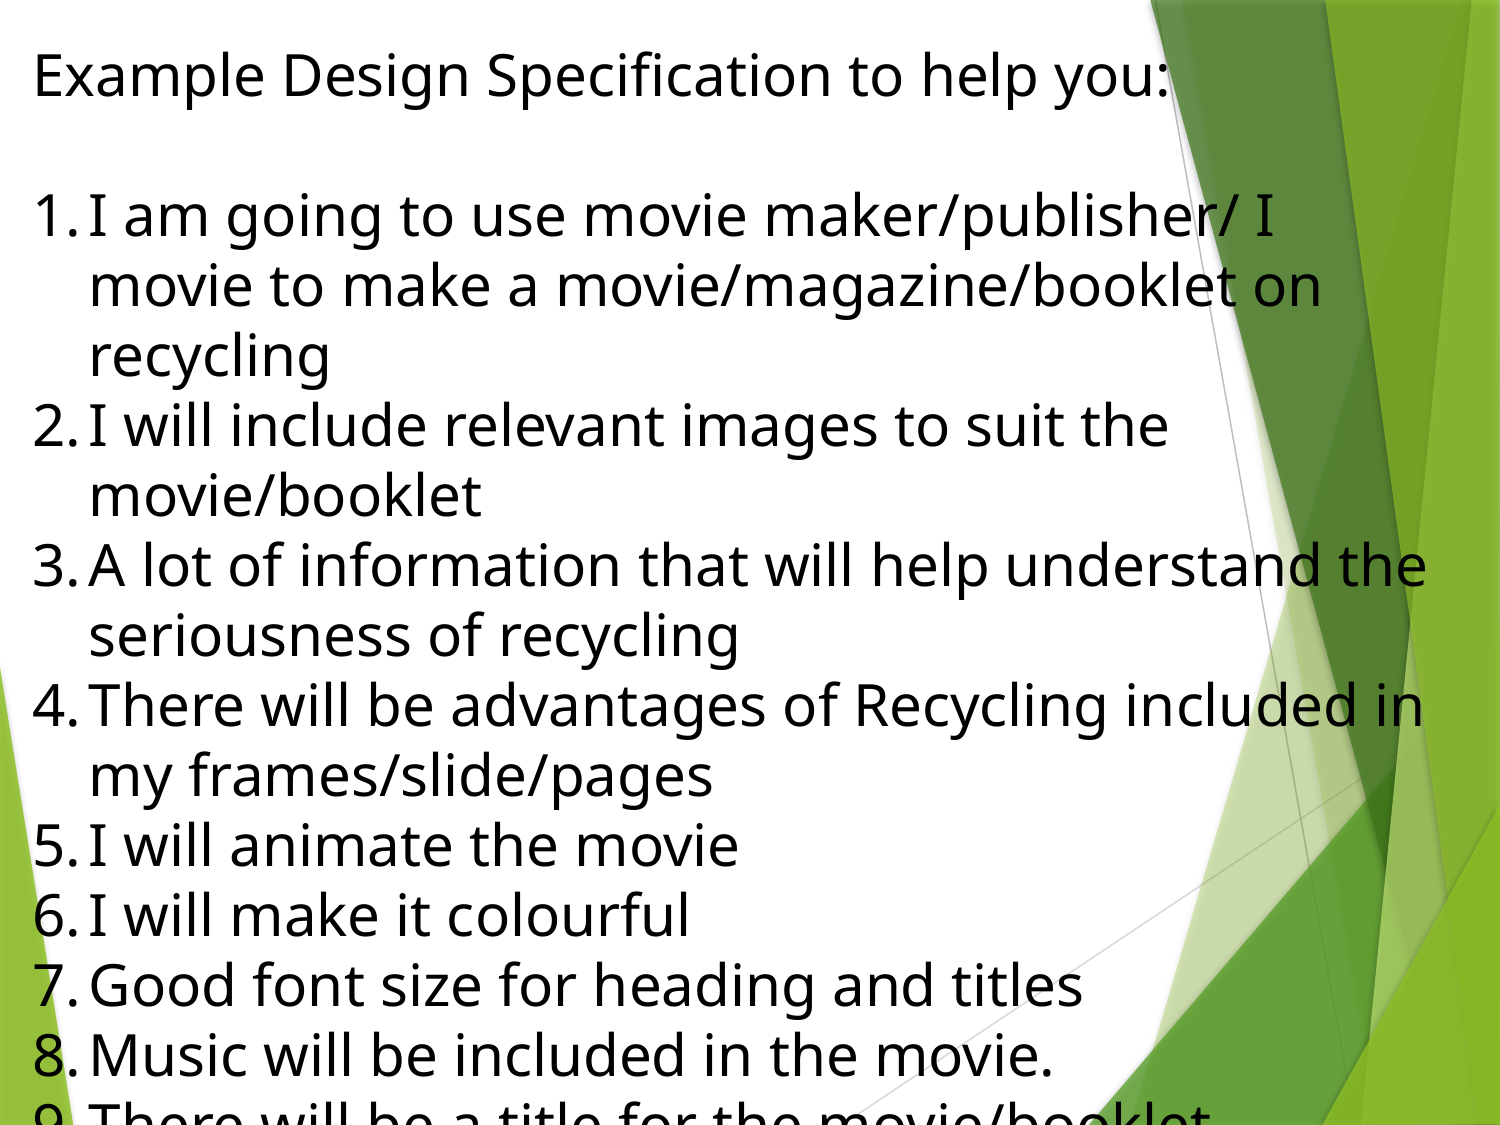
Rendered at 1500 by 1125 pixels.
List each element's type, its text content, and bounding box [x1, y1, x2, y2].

text_box Example Design Specification to help you: I am going to use movie maker/publisher/ I movie to make a movie/magazine/booklet on recycling I will include relevant images to suit the movie/booklet A lot of information that will help understand the seriousness of recycling There will be advantages of Recycling included in my frames/slide/pages I will animate the movie I will make it colourful Good font size for heading and titles Music will be included in the movie. There will be a title for the movie/booklet. [17, 30, 1459, 1125]
